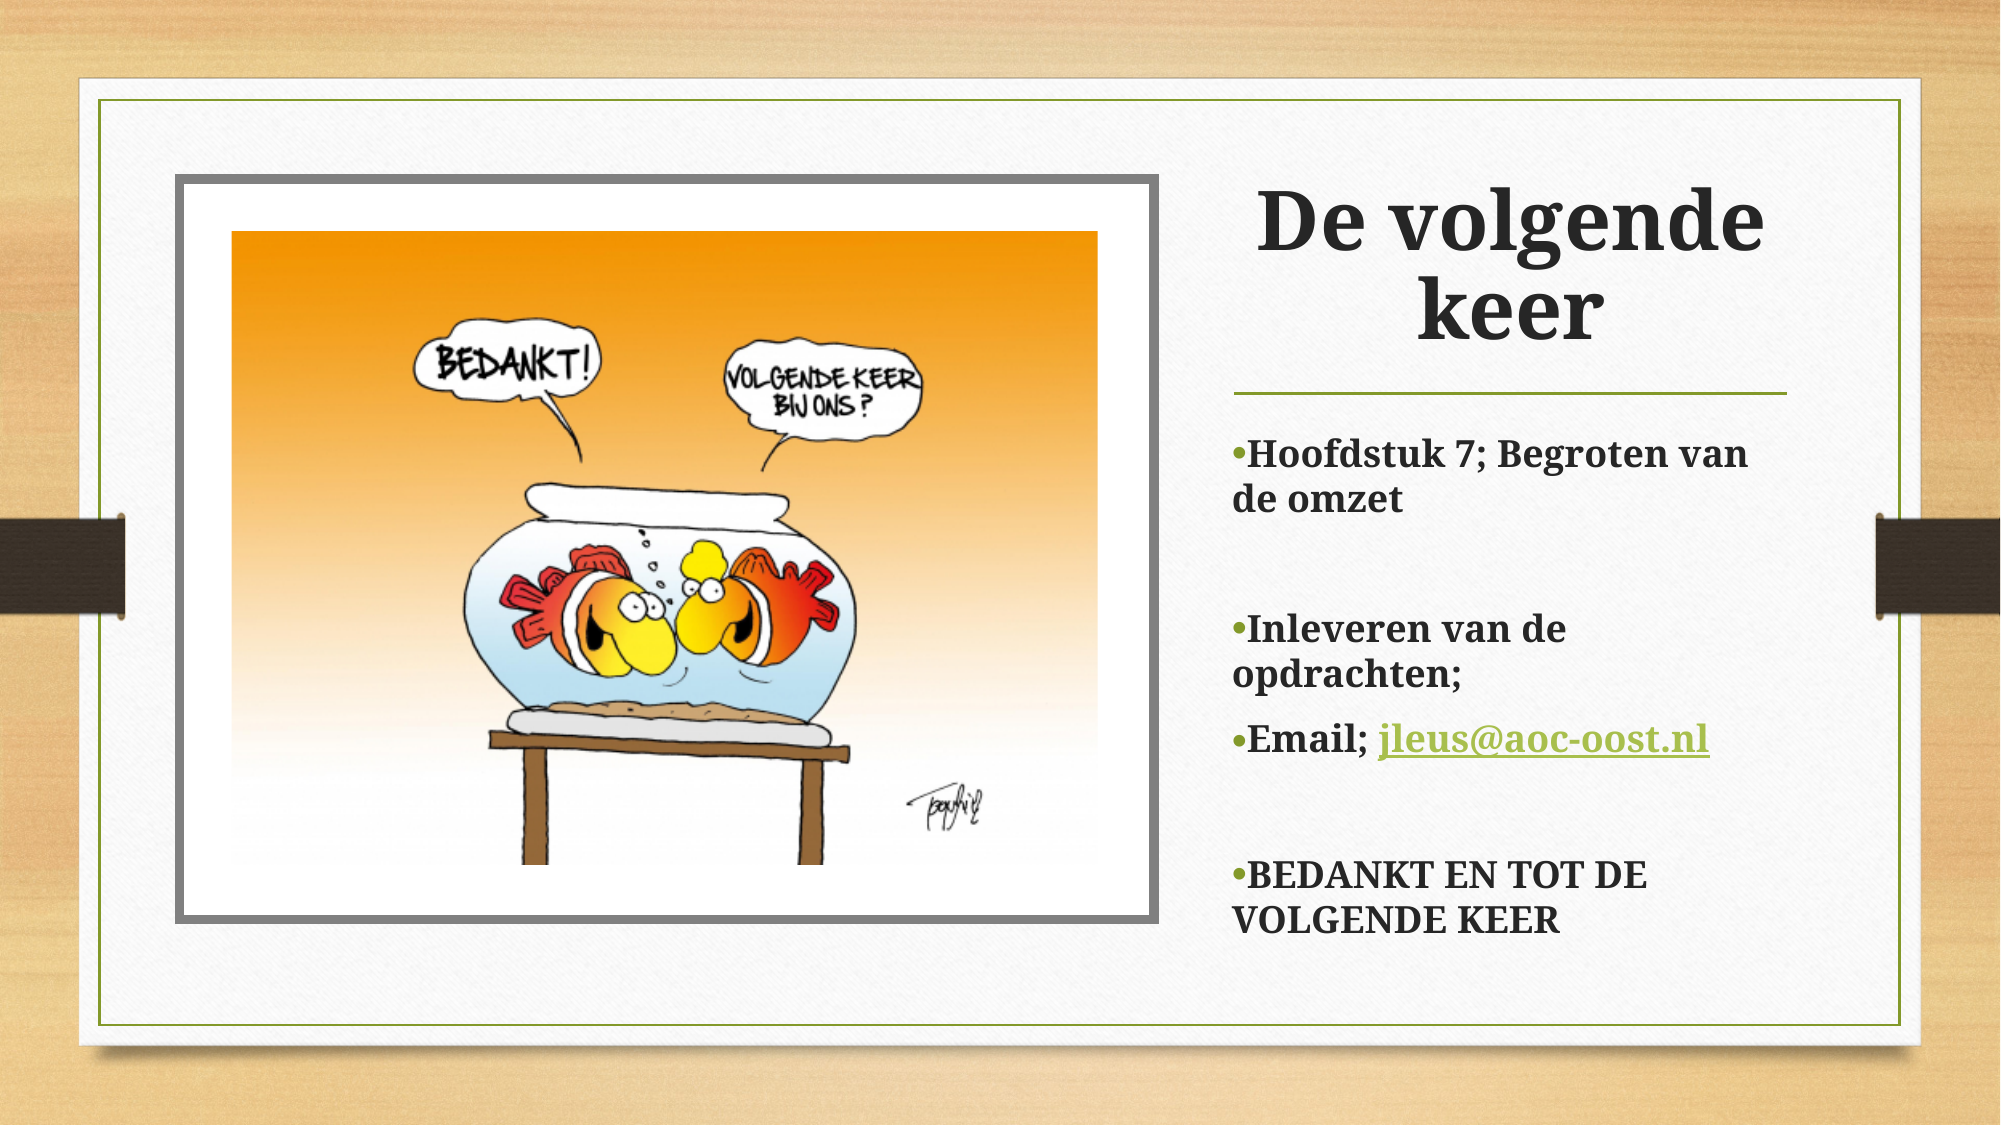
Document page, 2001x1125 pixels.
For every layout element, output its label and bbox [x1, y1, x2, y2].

picture [231, 231, 1098, 865]
text_box [0, 0, 2000, 1125]
